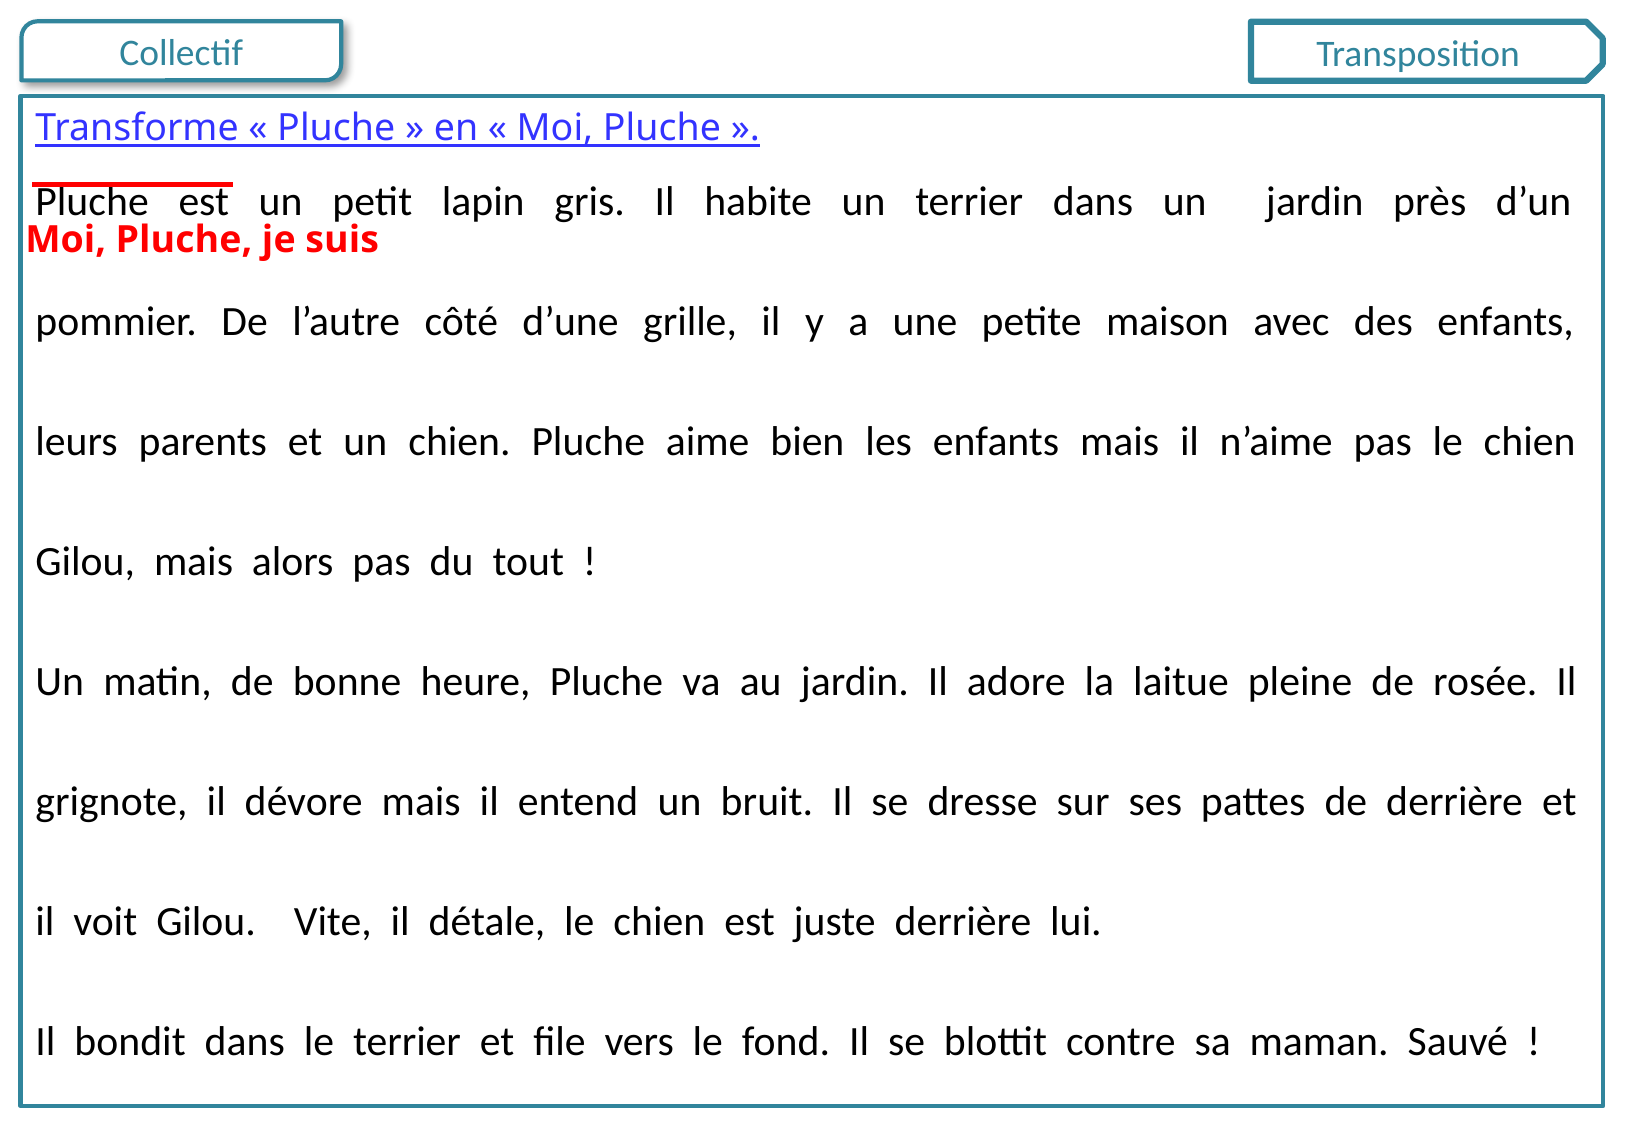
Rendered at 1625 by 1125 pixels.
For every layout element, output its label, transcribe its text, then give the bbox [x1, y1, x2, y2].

list Transforme « Pluche » en « Moi, Pluche ». [18, 94, 1605, 1108]
list Transposition [1251, 21, 1585, 81]
text_box Moi, Pluche, je suis [10, 208, 454, 268]
list Pluche est un petit lapin gris. Il habite un terrier dans un jardin près d’un pommier. De l’autre côté d’une grille, il y a une petite maison avec des enfants, leurs parents et un chien. Pluche aime bien les enfants mais il n’aime pas le chien Gilou, mais alors pas du tout ! Un matin, de bonne heure, Pluche va au jardin. Il adore la laitue pleine de rosée. Il grignote, il dévore mais il entend un bruit. Il se dresse sur ses pattes de derrière et il voit Gilou. Vite, il détale, le chien est juste derrière lui. Il bondit dans le terrier et file vers le fond. Il se blottit contre sa maman. Sauvé ! [20, 95, 1603, 1018]
